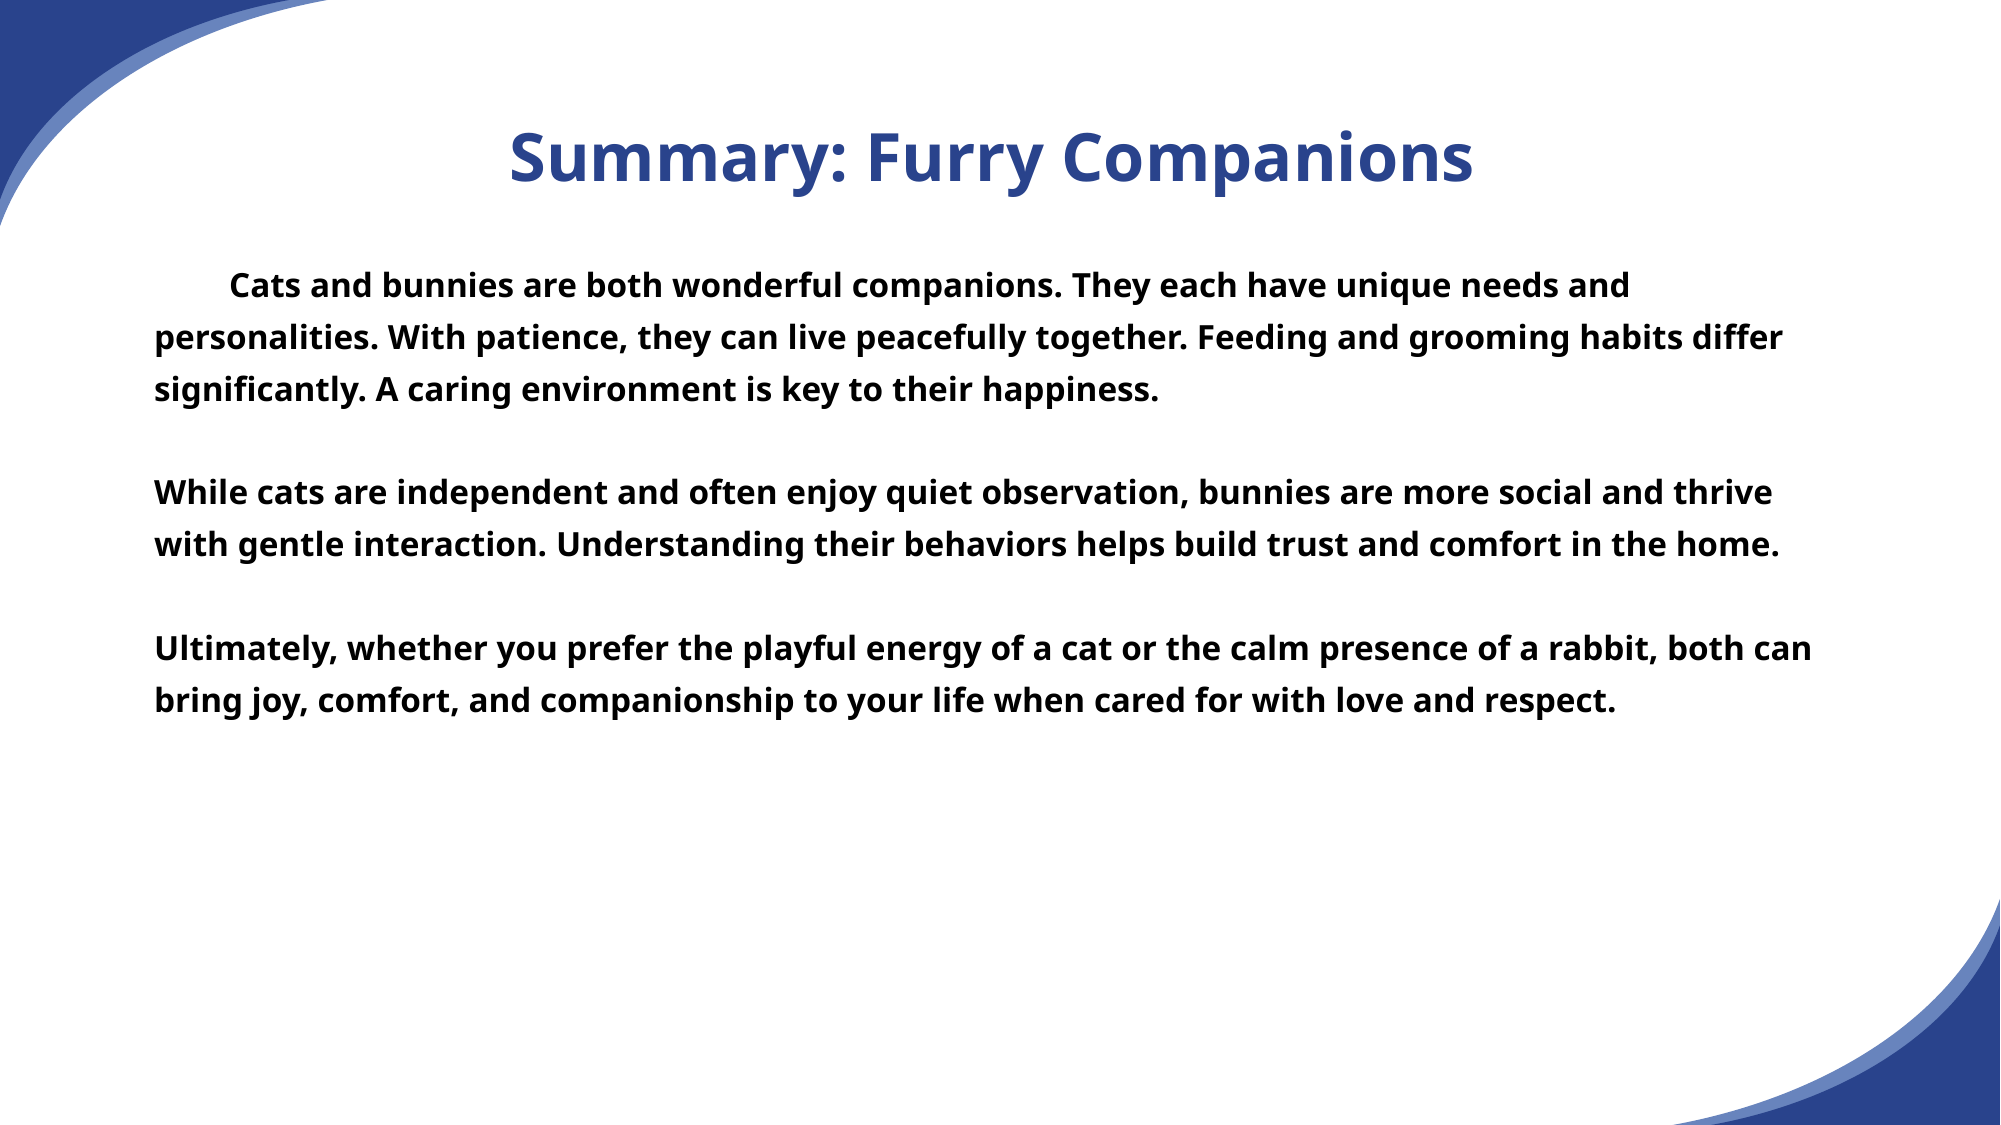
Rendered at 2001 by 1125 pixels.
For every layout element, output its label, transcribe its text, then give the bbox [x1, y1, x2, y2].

list Cats and bunnies are both wonderful companions. They each have unique needs and personalities. With patience, they can live peacefully together. Feeding and grooming habits differ significantly. A caring environment is key to their happiness. While cats are independent and often enjoy quiet observation, bunnies are more social and thrive with gentle interaction. Understanding their behaviors helps build trust and comfort in the home. Ultimately, whether you prefer the playful energy of a cat or the calm presence of a rabbit, both can bring joy, comfort, and companionship to your life when cared for with love and respect. [139, 244, 1862, 1044]
title Summary: Furry Companions [369, 109, 1631, 200]
